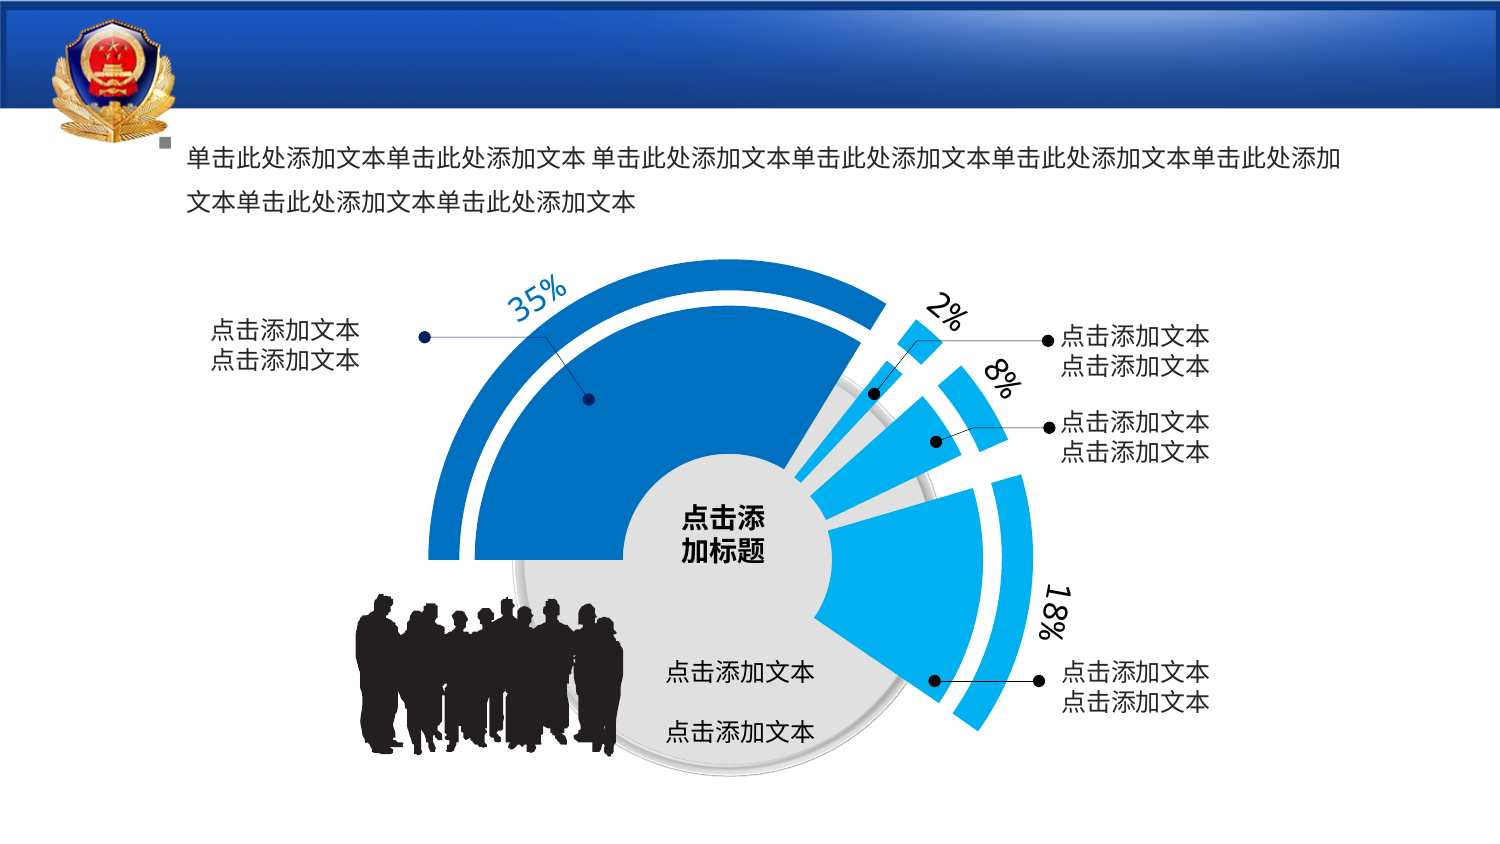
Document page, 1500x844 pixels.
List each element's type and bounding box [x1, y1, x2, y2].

picture [0, 0, 1500, 144]
text_box [159, 119, 1365, 221]
text_box [195, 256, 1283, 844]
